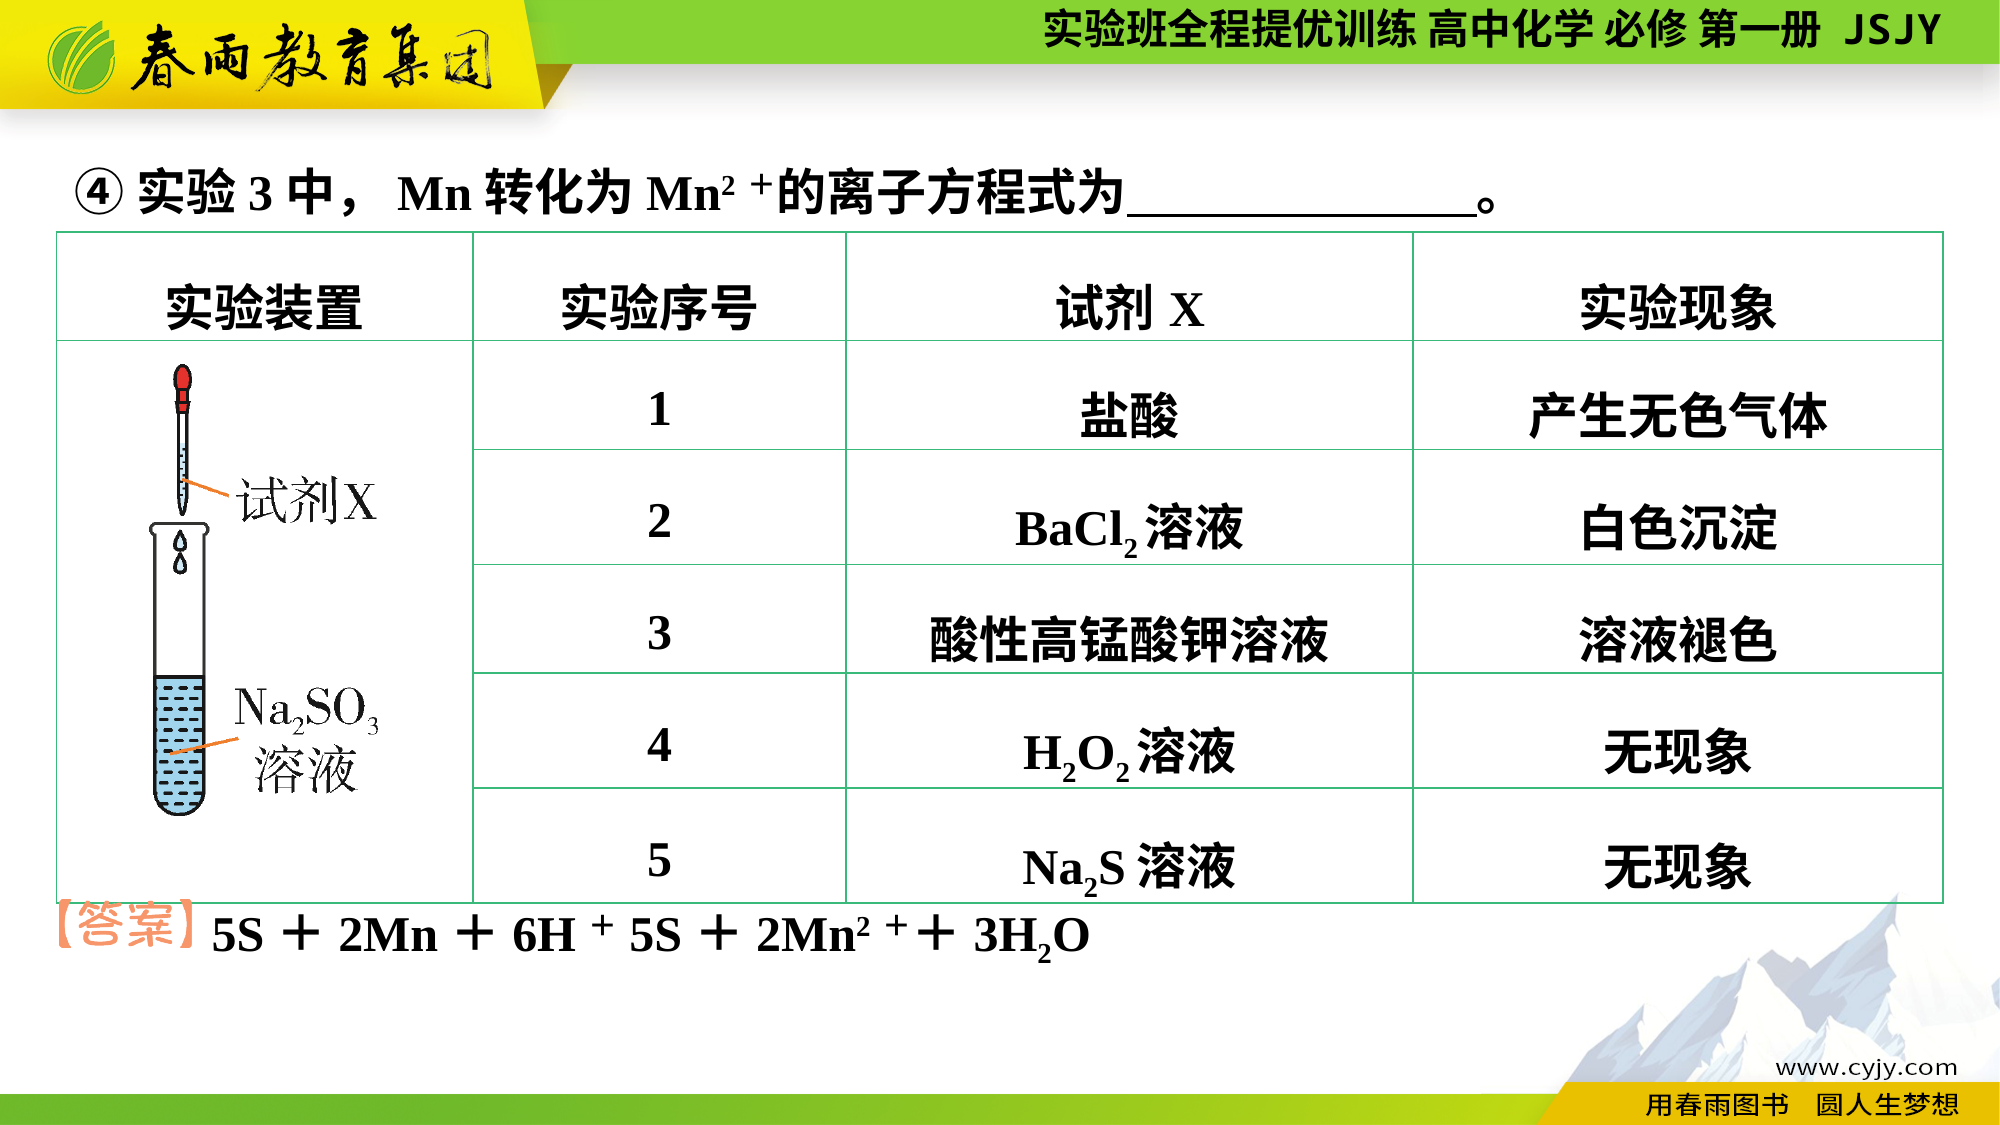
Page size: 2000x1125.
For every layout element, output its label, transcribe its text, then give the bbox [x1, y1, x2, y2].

table_cell 酸性高锰酸钾溶液 [847, 565, 1412, 672]
table_cell 白色沉淀 [1414, 450, 1942, 564]
table_cell Na2S溶液 [847, 789, 1412, 902]
table_cell 盐酸 [847, 341, 1412, 449]
table_cell 无现象 [1414, 674, 1942, 787]
table_cell H2O2溶液 [847, 674, 1412, 787]
table_cell 5 [474, 789, 845, 902]
table_cell 3 [474, 565, 845, 672]
table_cell [57, 341, 472, 902]
table_header 实验现象 [1414, 233, 1942, 340]
table_header 实验装置 [57, 233, 472, 340]
table_cell 溶液褪色 [1414, 565, 1942, 672]
table_cell 无现象 [1414, 789, 1942, 902]
table_header 试剂X [847, 233, 1412, 340]
table_cell 4 [474, 674, 845, 787]
table_cell 2 [474, 450, 845, 564]
table_cell BaCl2溶液 [847, 450, 1412, 564]
table_header 实验序号 [474, 233, 845, 340]
table_cell 产生无色气体 [1414, 341, 1942, 449]
picture [0, 0, 2000, 1125]
table_cell 1 [474, 341, 845, 449]
